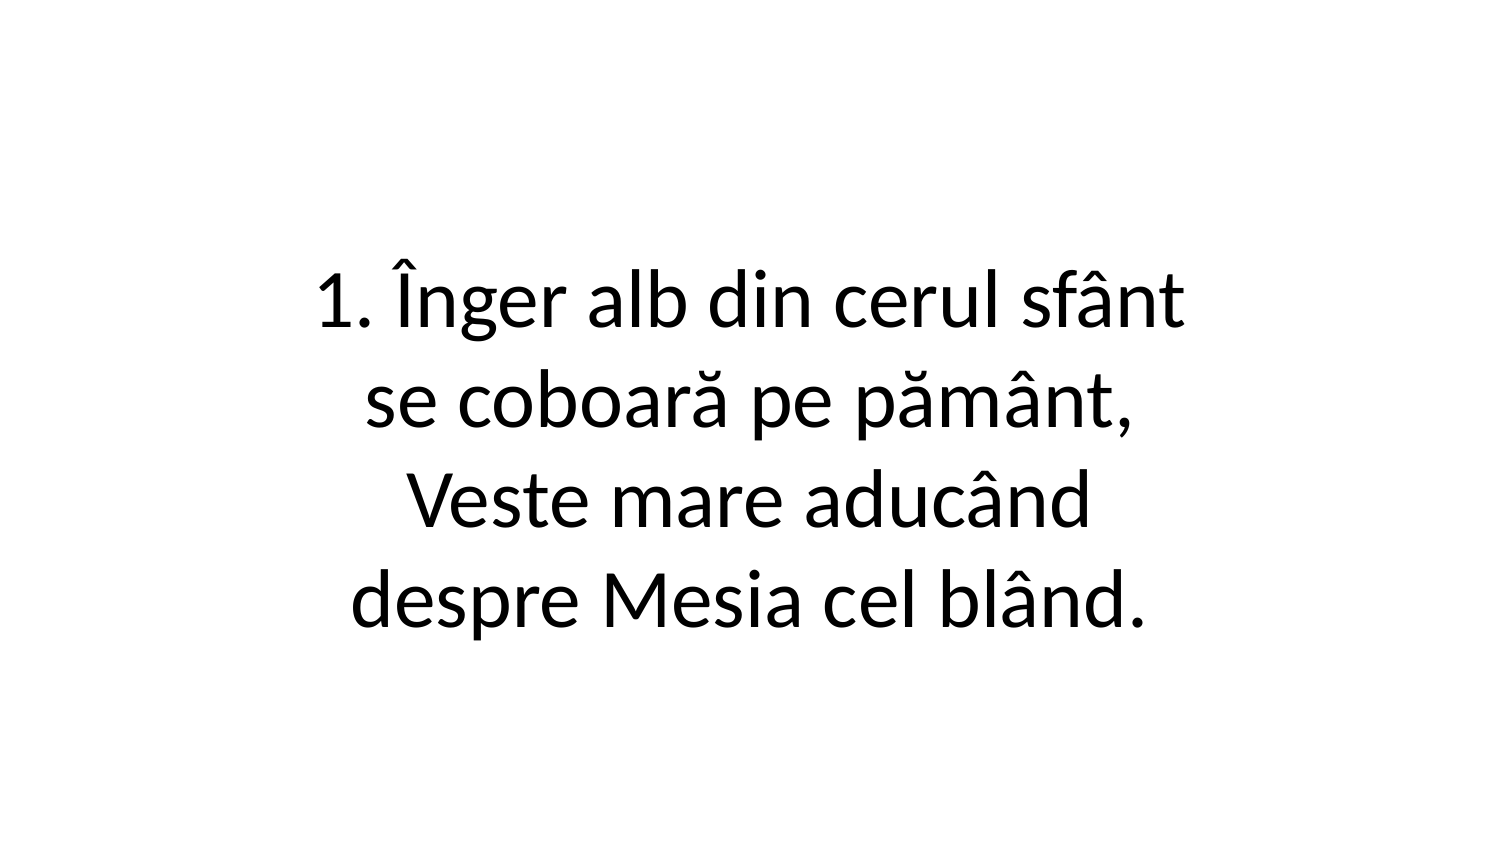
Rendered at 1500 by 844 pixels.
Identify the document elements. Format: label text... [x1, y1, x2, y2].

text_box 1. Înger alb din cerul sfânt se coboară pe pământ, Veste mare aducând despre Mesia cel blând. [297, 192, 1203, 652]
